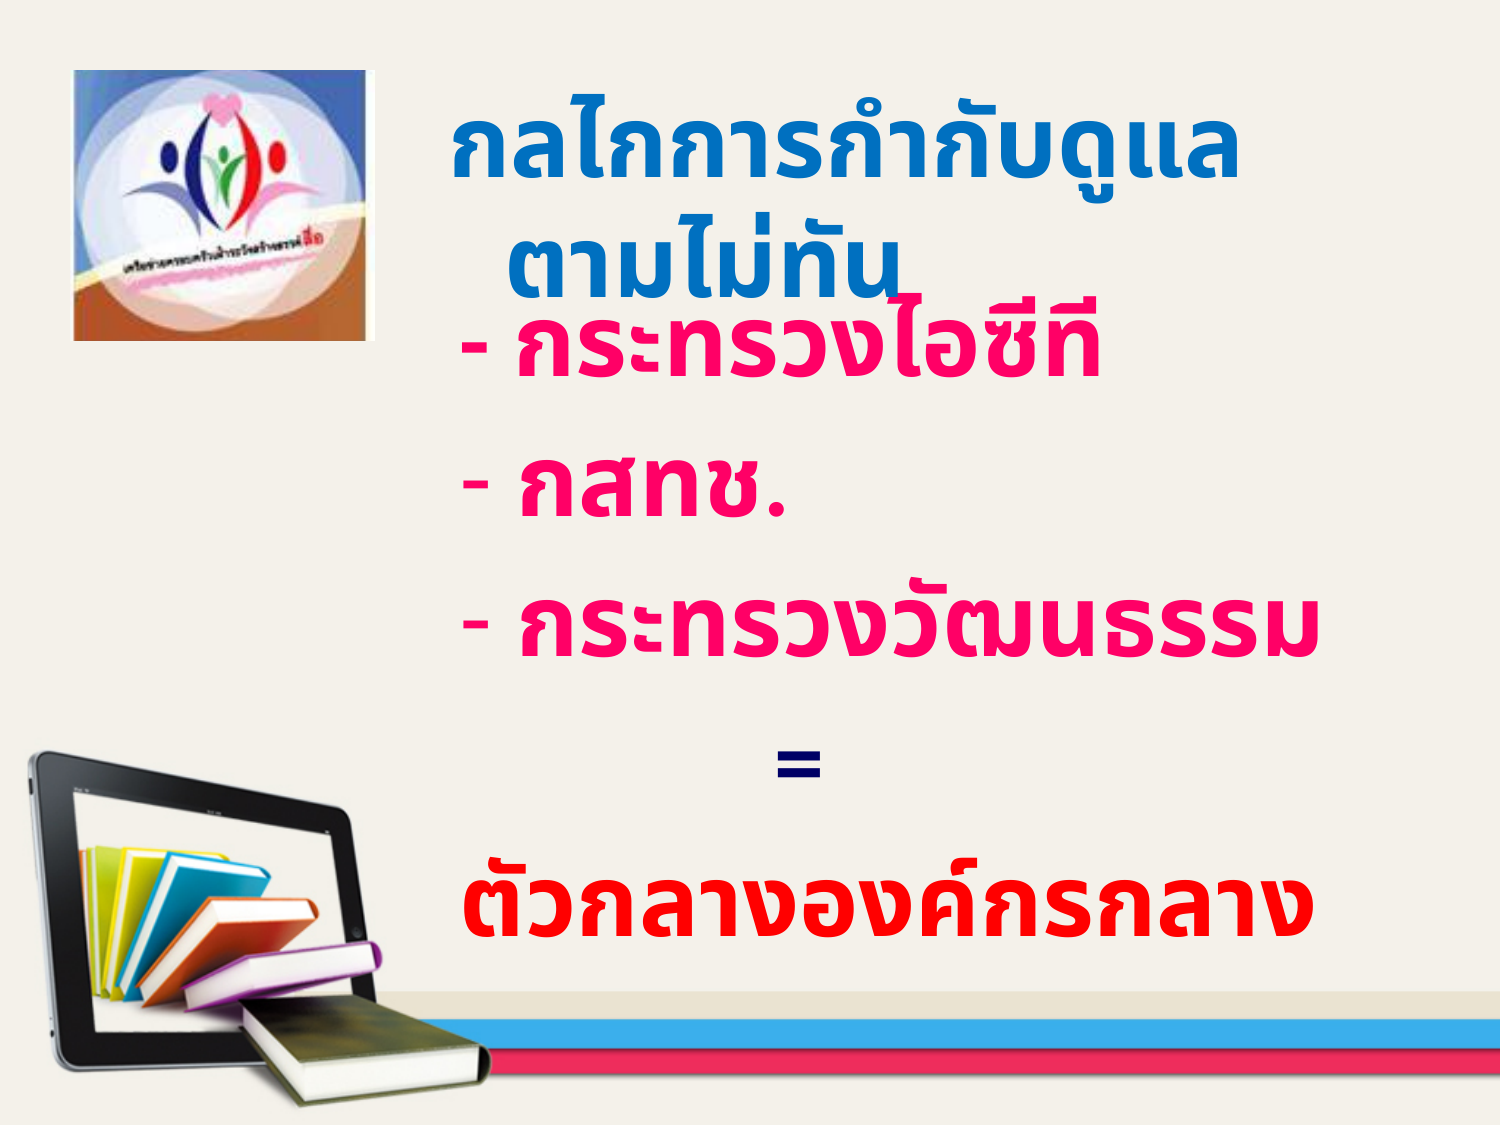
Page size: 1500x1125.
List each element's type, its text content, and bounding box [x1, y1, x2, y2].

list - กระทรวงไอซีที กสทช. กระทรวงวัฒนธรรม = ตัวกลางองค์กรกลาง [445, 269, 1454, 961]
list กลไกการกำกับดูแลตามไม่ทัน [433, 70, 1372, 258]
picture [0, 0, 1500, 1125]
